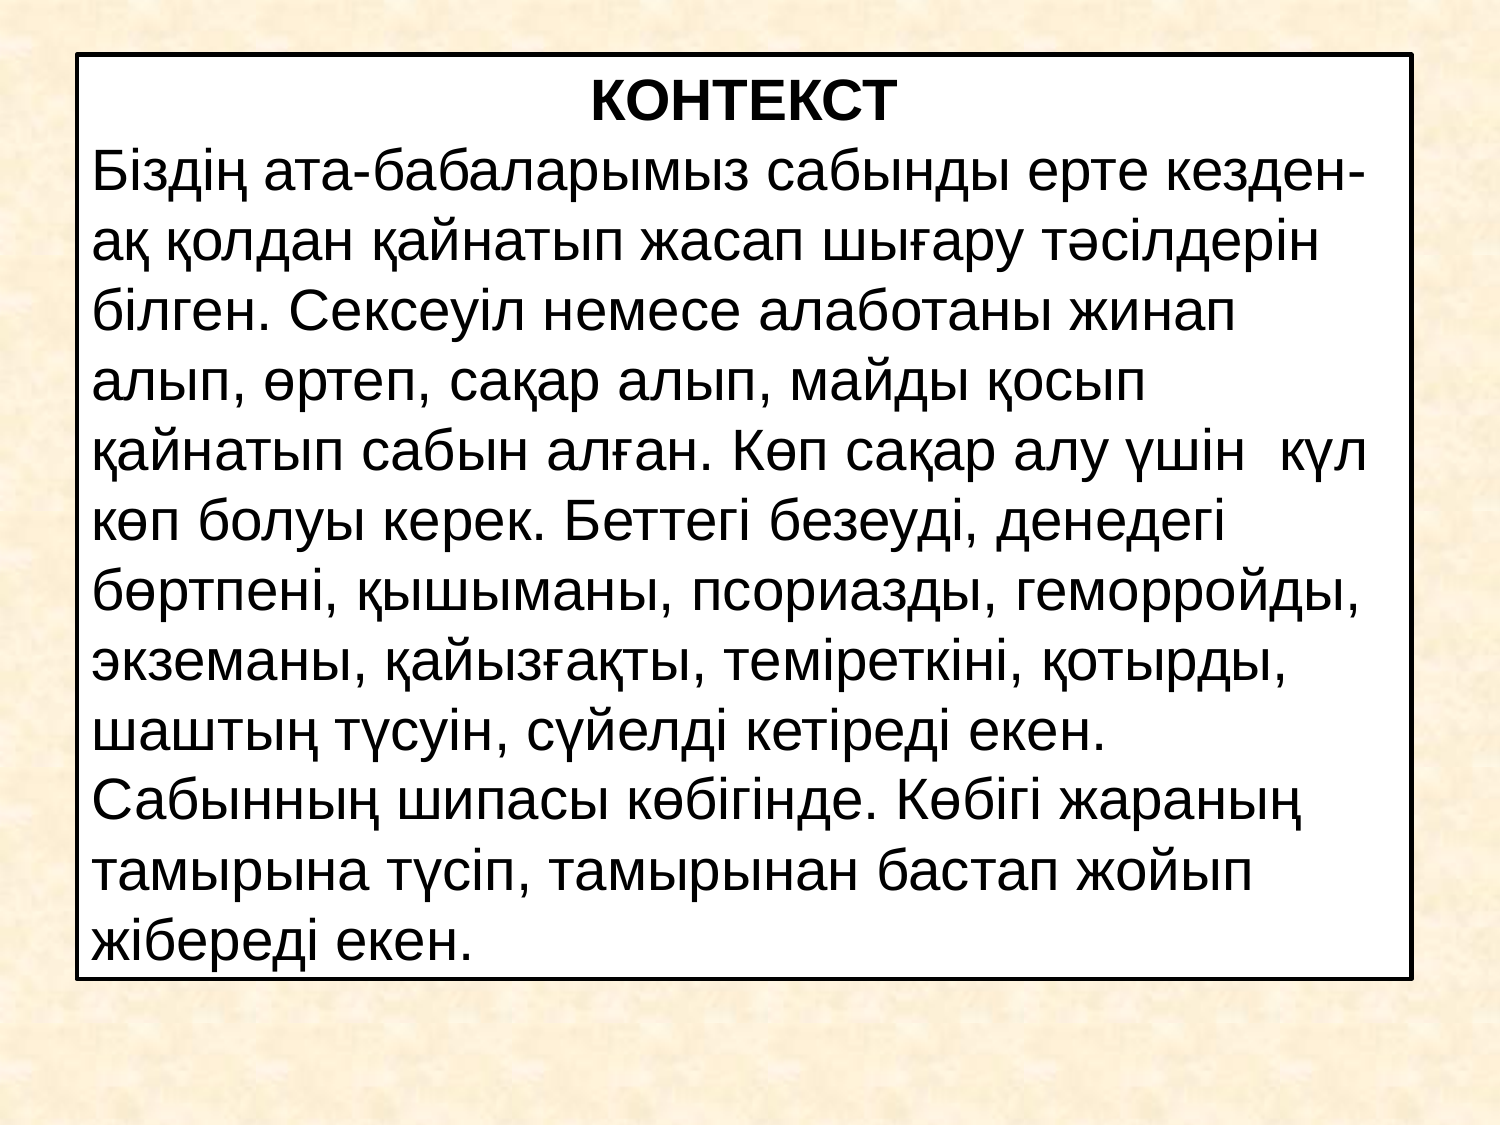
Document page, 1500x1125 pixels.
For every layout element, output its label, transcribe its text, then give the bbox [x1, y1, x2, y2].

picture [0, 0, 1500, 1125]
text_box КОНТЕКСТ Біздің ата-бабаларымыз сабынды ерте кезден-ақ қолдан қайнатып жасап шығару тәсілдерін білген. Сексеуіл немесе алаботаны жинап алып, өртеп, сақар алып, майды қосып қайнатып сабын алған. Көп сақар алу үшін күл көп болуы керек. Беттегі безеуді, денедегі бөртпені, қышыманы, псориазды, геморройды, экземаны, қайызғақты, теміреткіні, қотырды, шаштың түсуін, сүйелді кетіреді екен. Сабынның шипасы көбігінде. Көбігі жараның тамырына түсіп, тамырынан бастап жойып жібереді екен. [75, 52, 1414, 981]
